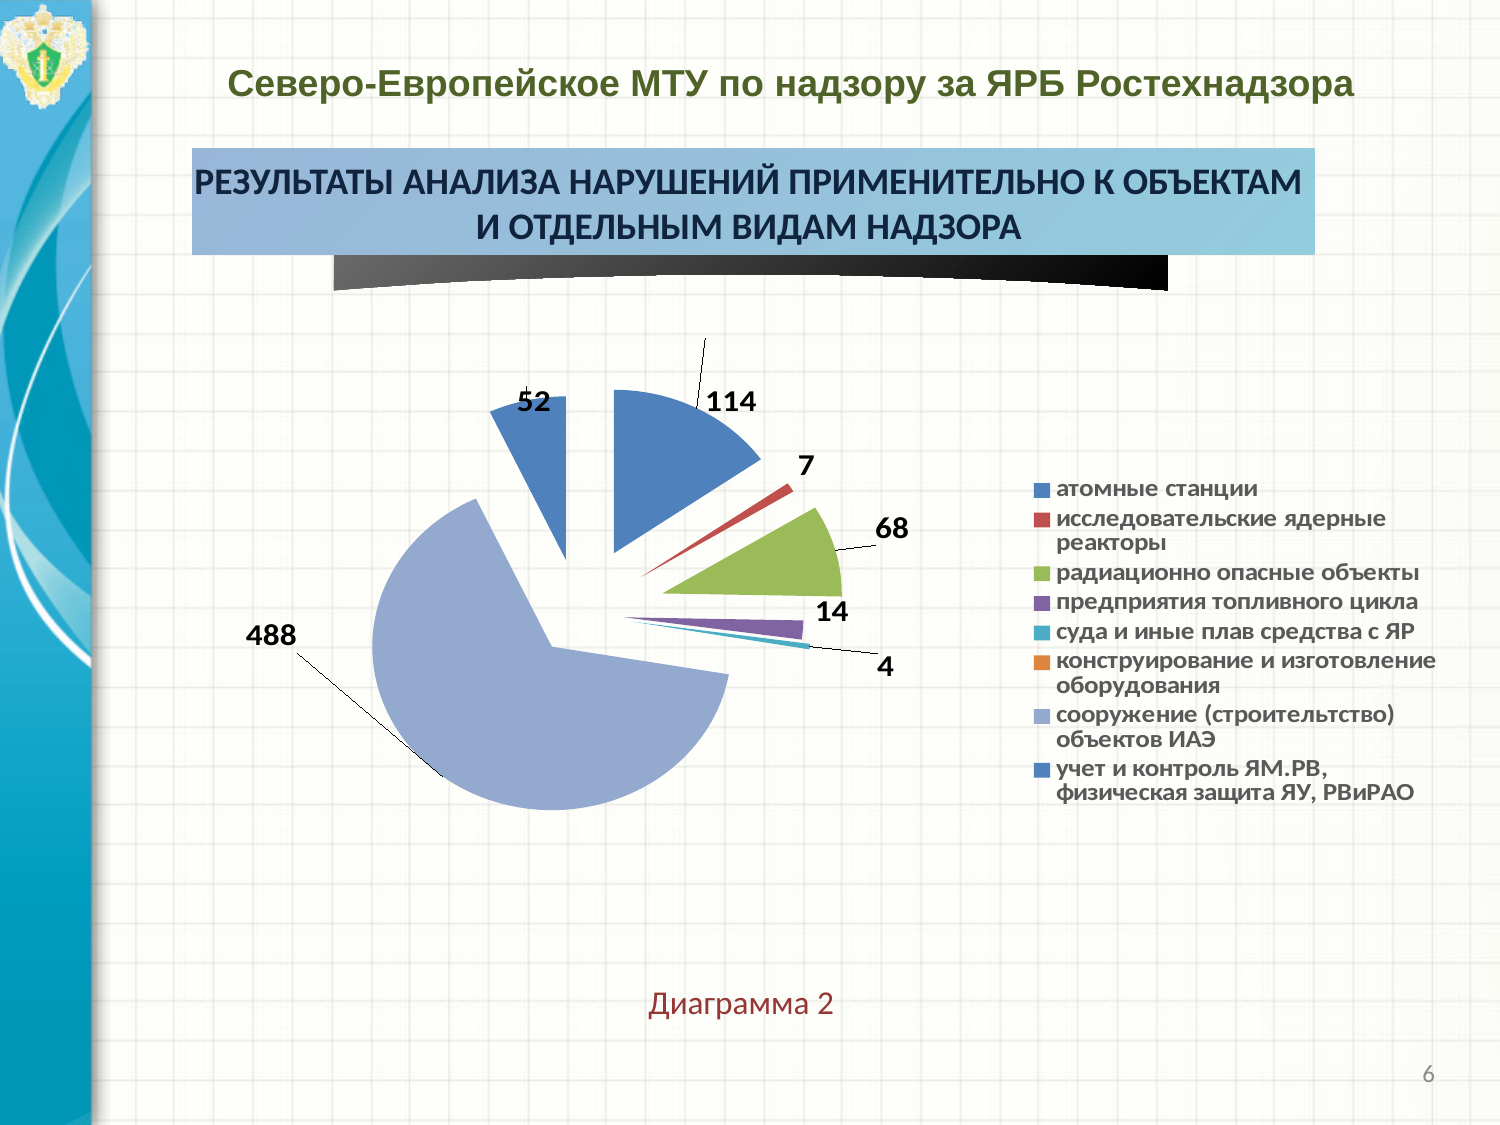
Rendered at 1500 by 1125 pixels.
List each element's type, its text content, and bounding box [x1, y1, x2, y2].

text_box Северо-Европейское МТУ по надзору за ЯРБ Ростехнадзора [194, 56, 1388, 112]
chart [130, 337, 1459, 898]
text_box Диаграмма 2 [633, 974, 849, 1029]
slide_number 6 [1100, 1042, 1450, 1103]
picture [0, 0, 1500, 1125]
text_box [191, 148, 1315, 291]
